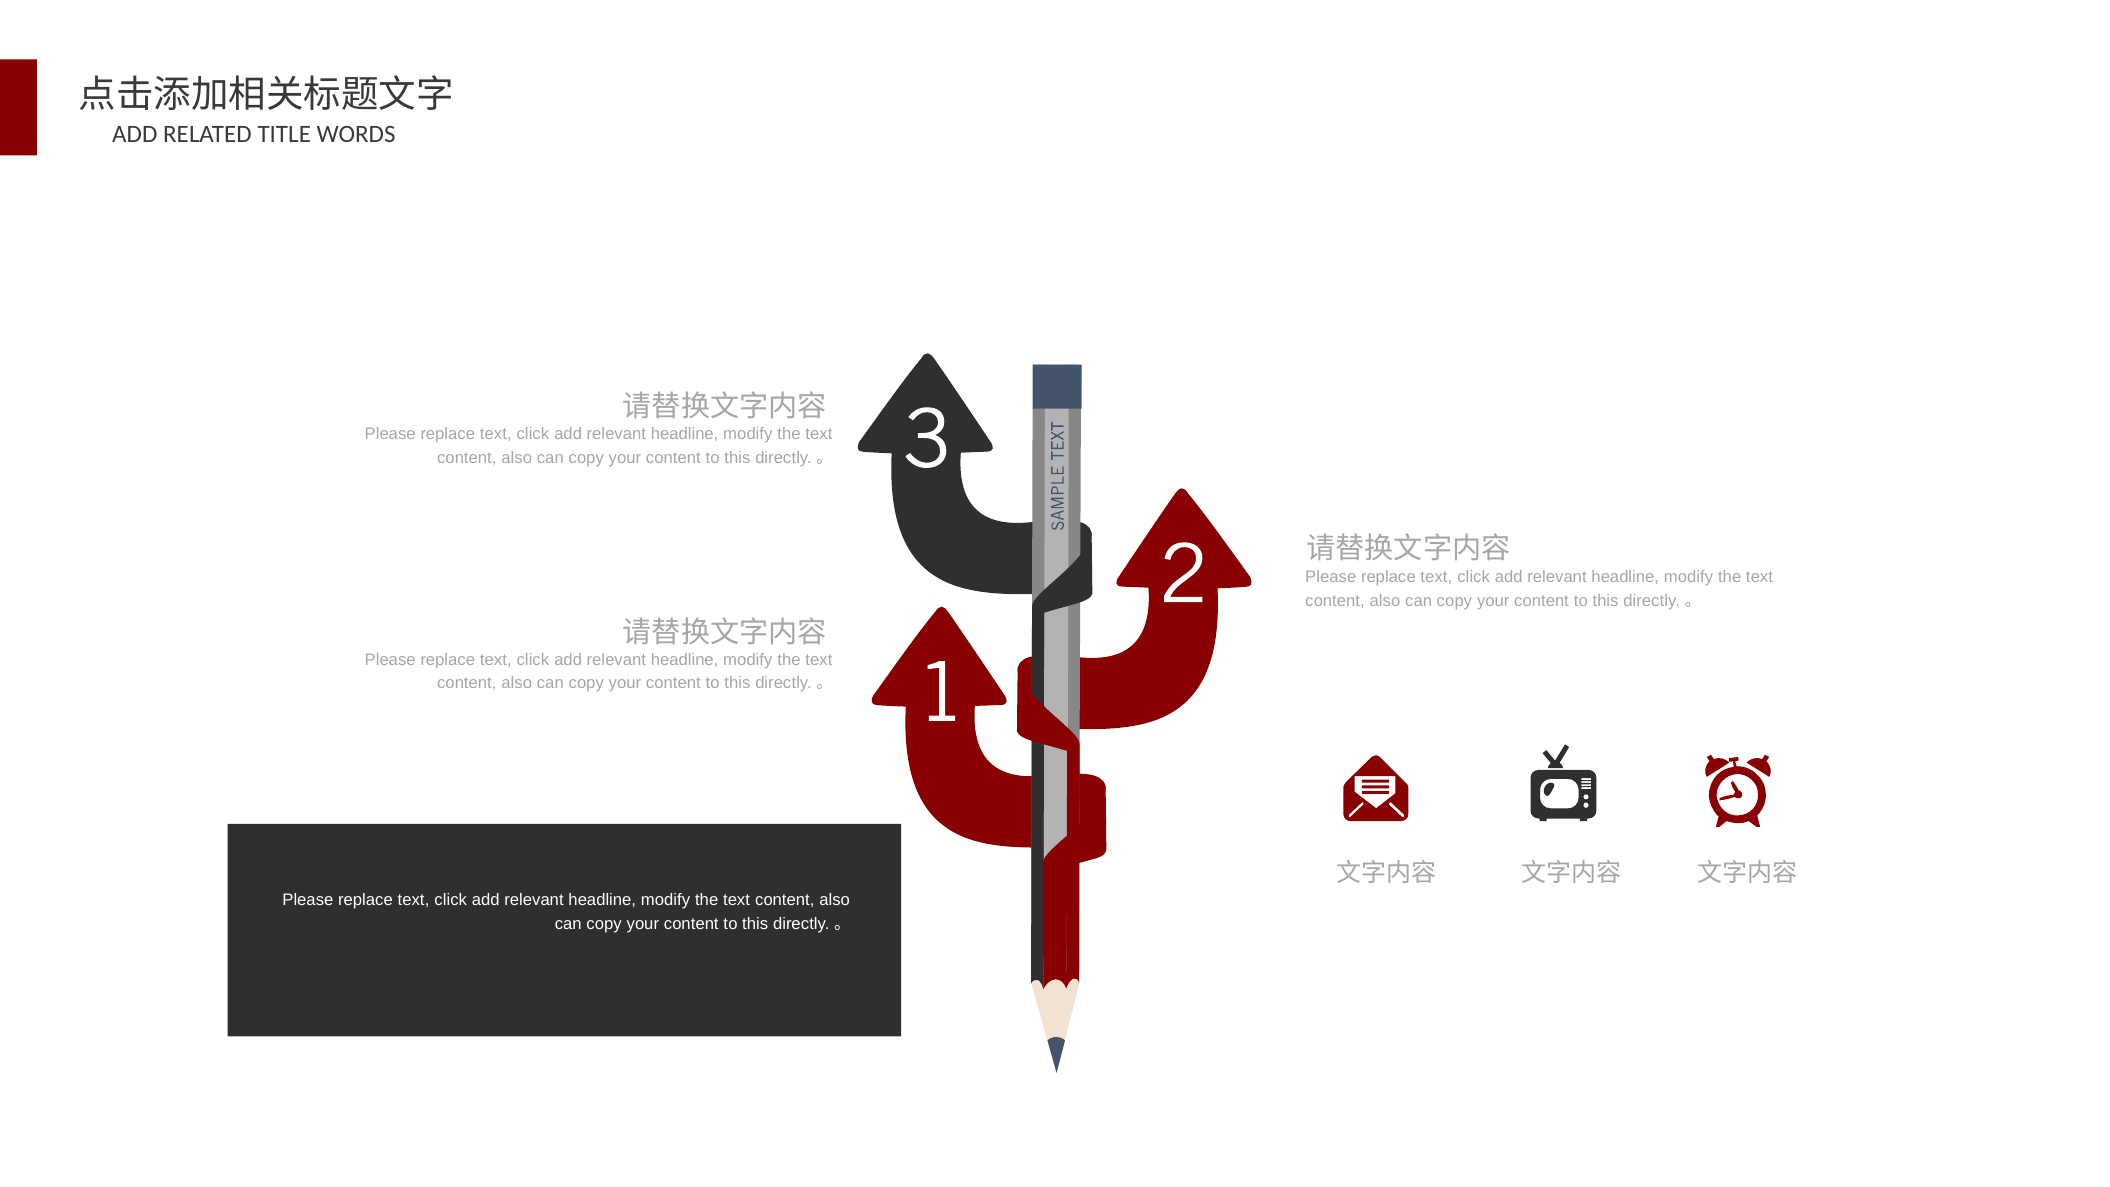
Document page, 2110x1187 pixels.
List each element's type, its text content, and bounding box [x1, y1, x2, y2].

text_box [854, 350, 1255, 1073]
text_box [1705, 754, 1766, 827]
text_box 文字内容 [1678, 842, 1816, 894]
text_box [323, 372, 848, 474]
text_box [1530, 744, 1597, 822]
text_box [1343, 755, 1409, 822]
text_box 点击添加相关标题文字 [62, 61, 470, 123]
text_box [1290, 514, 1816, 617]
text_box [227, 823, 902, 1037]
text_box ADD RELATED TITLE WORDS [96, 109, 413, 156]
text_box [1746, 754, 1771, 777]
text_box 文字内容 [1503, 842, 1640, 894]
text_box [323, 598, 848, 699]
text_box 文字内容 [1317, 842, 1455, 894]
